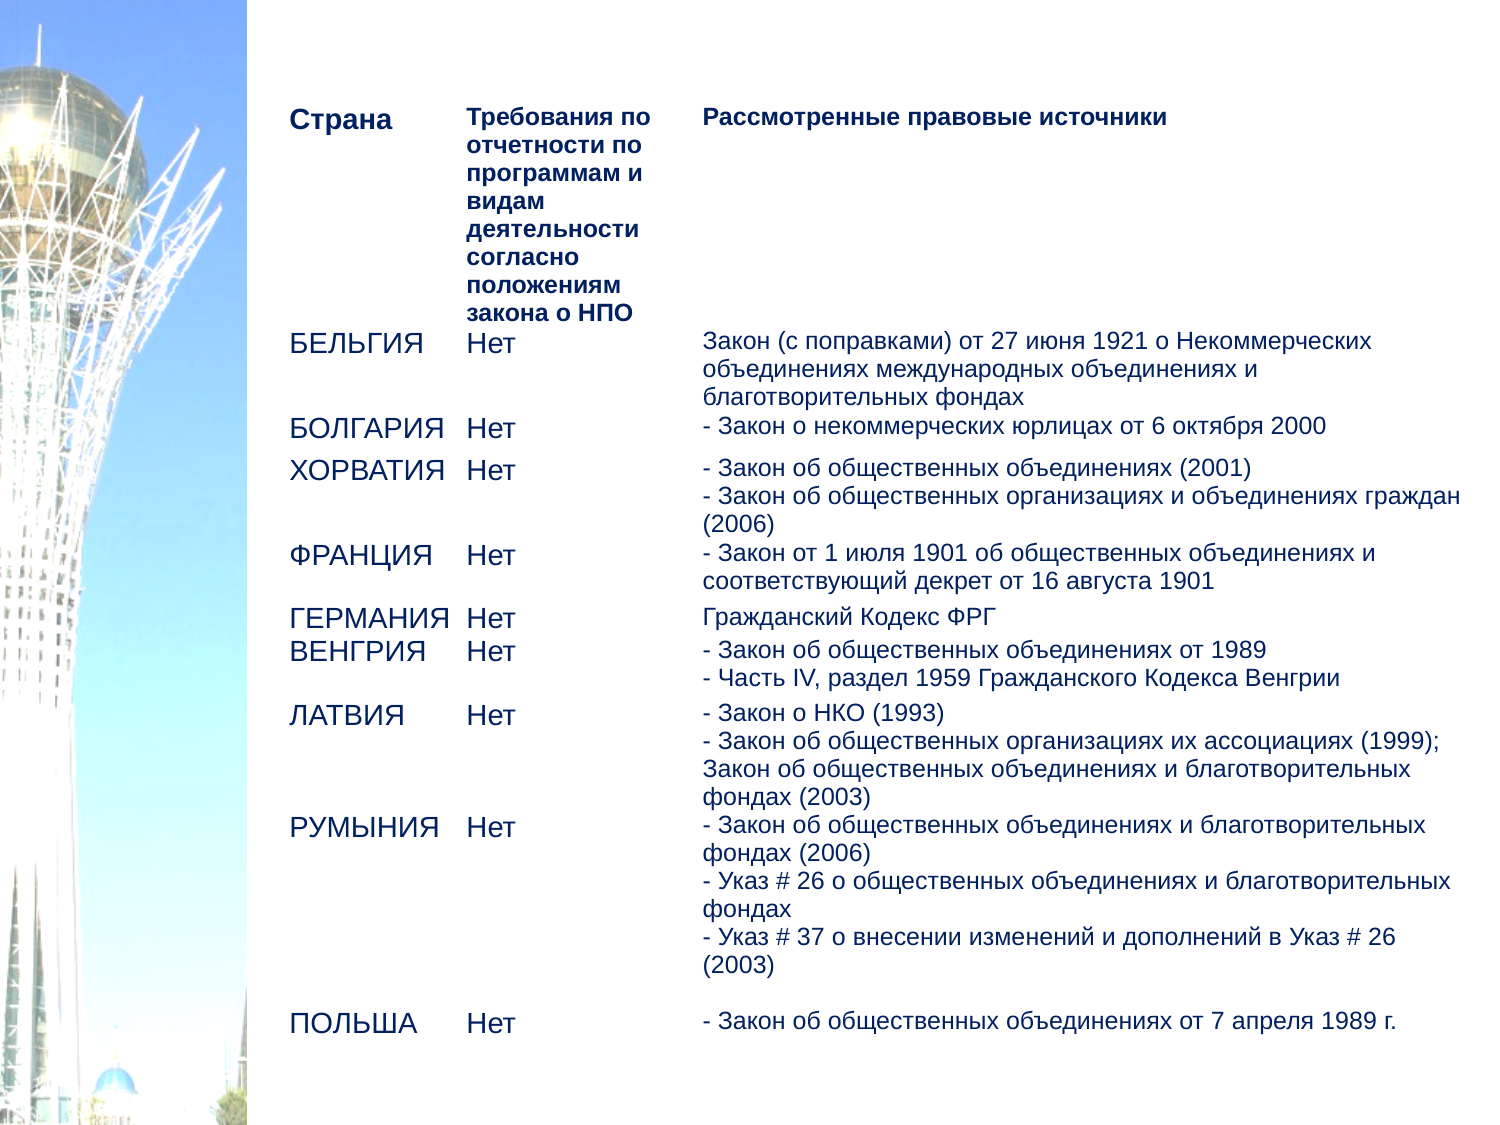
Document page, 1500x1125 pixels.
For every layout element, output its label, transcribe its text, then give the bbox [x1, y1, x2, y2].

table_cell Нет [466, 811, 703, 1007]
table_cell Нет [466, 602, 703, 635]
table_cell Закон (с поправками) от 27 июня 1921 о Некоммерческих объединениях международных объединениях и благотворительных фондах [703, 327, 1470, 412]
table_cell - Закон об общественных объединениях от 7 апреля 1989 г. [703, 1007, 1470, 1049]
table_header Требования по отчетности по программам и видам деятельности согласно положениям закона о НПО [466, 103, 703, 327]
table_cell - Закон о НКО (1993) - Закон об общественных организациях их ассоциациях (1999); Закон об общественных объединениях и благотворительных фондах (2003) [703, 699, 1470, 811]
table_cell ЛАТВИЯ [289, 699, 466, 811]
table_cell БЕЛЬГИЯ [289, 327, 466, 412]
table_cell - Закон об общественных объединениях и благотворительных фондах (2006) - Указ # 26 о общественных объединениях и благотворительных фондах - Указ # 37 о внесении изменений и дополнений в Указ # 26 (2003) [703, 811, 1470, 1007]
table_cell ХОРВАТИЯ [289, 454, 466, 539]
table_cell РУМЫНИЯ [289, 811, 466, 1007]
table_cell Нет [466, 699, 703, 811]
table_cell ФРАНЦИЯ [289, 539, 466, 602]
table_header Рассмотренные правовые источники [703, 103, 1470, 327]
table_cell - Закон о некоммерческих юрлицах от 6 октября 2000 [703, 412, 1470, 454]
table_cell Нет [466, 635, 703, 699]
table_cell - Закон от 1 июля 1901 об общественных объединениях и соответствующий декрет от 16 августа 1901 [703, 539, 1470, 602]
table_cell Нет [466, 454, 703, 539]
table_cell ВЕНГРИЯ [289, 635, 466, 699]
table_cell Нет [466, 1007, 703, 1049]
picture [0, 0, 247, 1125]
table_cell Нет [466, 327, 703, 412]
table_cell БОЛГАРИЯ [289, 412, 466, 454]
table_header Страна [289, 103, 466, 327]
table_cell Нет [466, 539, 703, 602]
table_cell Нет [466, 412, 703, 454]
table_cell - Закон об общественных объединениях (2001) - Закон об общественных организациях и объединениях граждан (2006) [703, 454, 1470, 539]
table_cell - Закон об общественных объединениях от 1989 - Часть IV, раздел 1959 Гражданского Кодекса Венгрии [703, 635, 1470, 699]
table_cell Гражданский Кодекс ФРГ [703, 602, 1470, 635]
table_cell ГЕРМАНИЯ [289, 602, 466, 635]
table_cell ПОЛЬША [289, 1007, 466, 1049]
